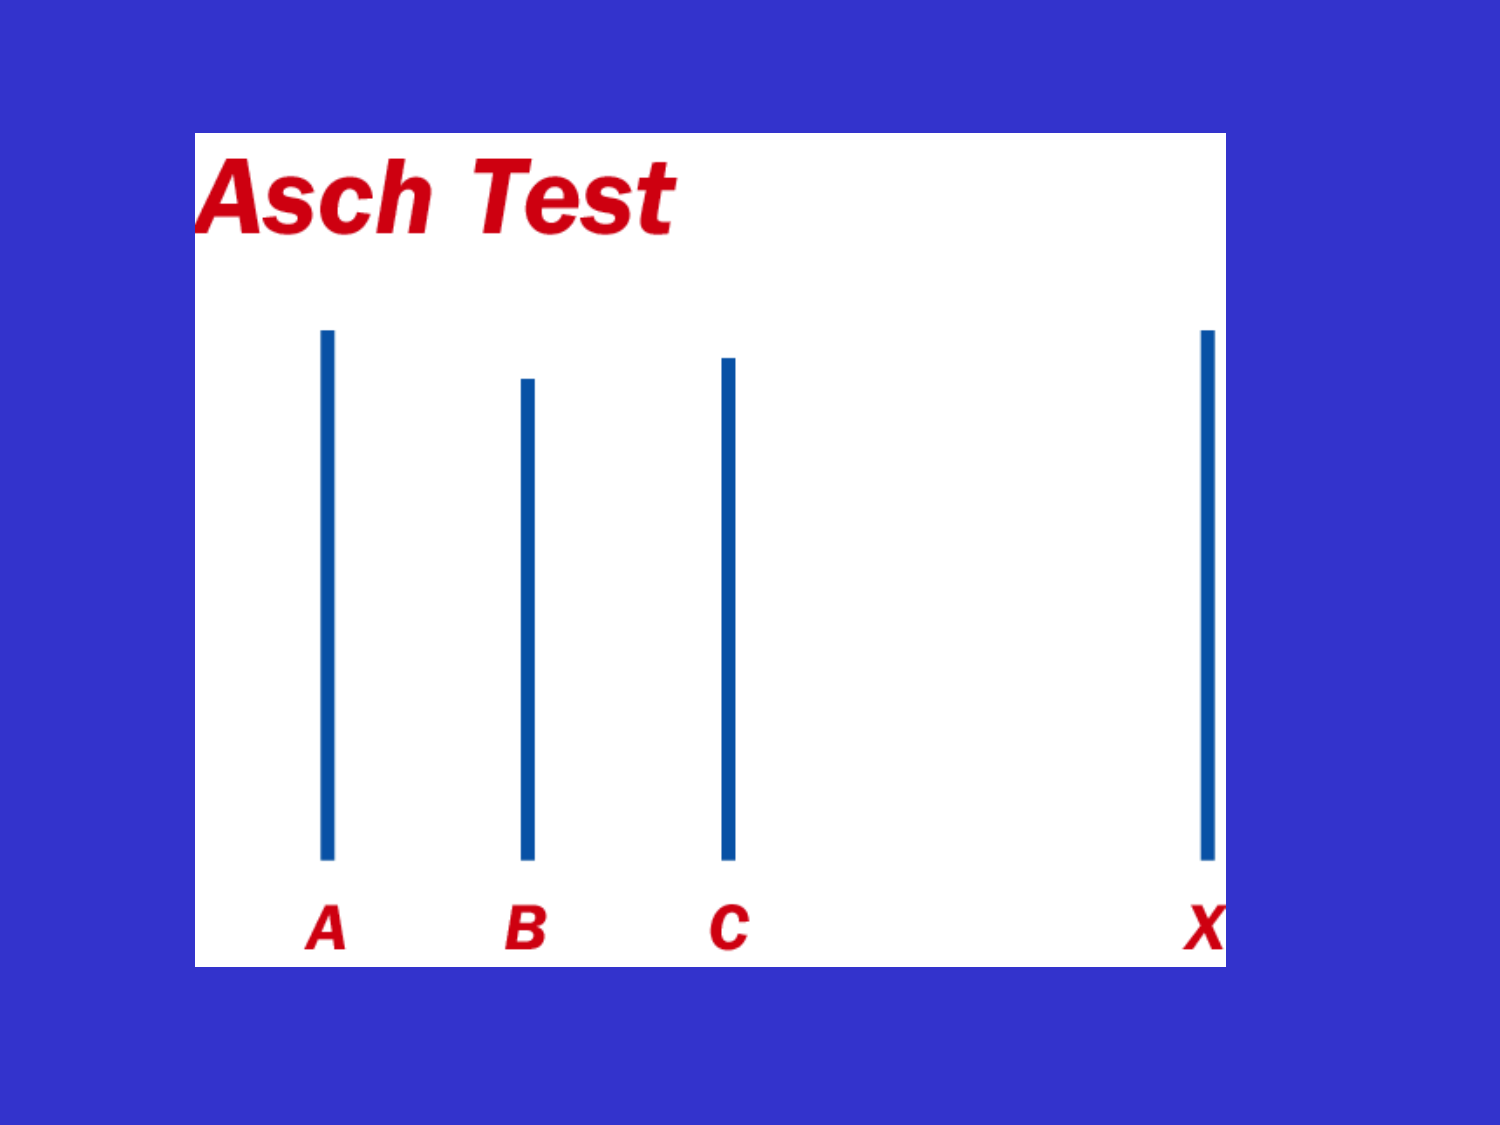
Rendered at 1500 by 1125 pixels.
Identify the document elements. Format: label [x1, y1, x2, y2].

list [195, 133, 1226, 967]
